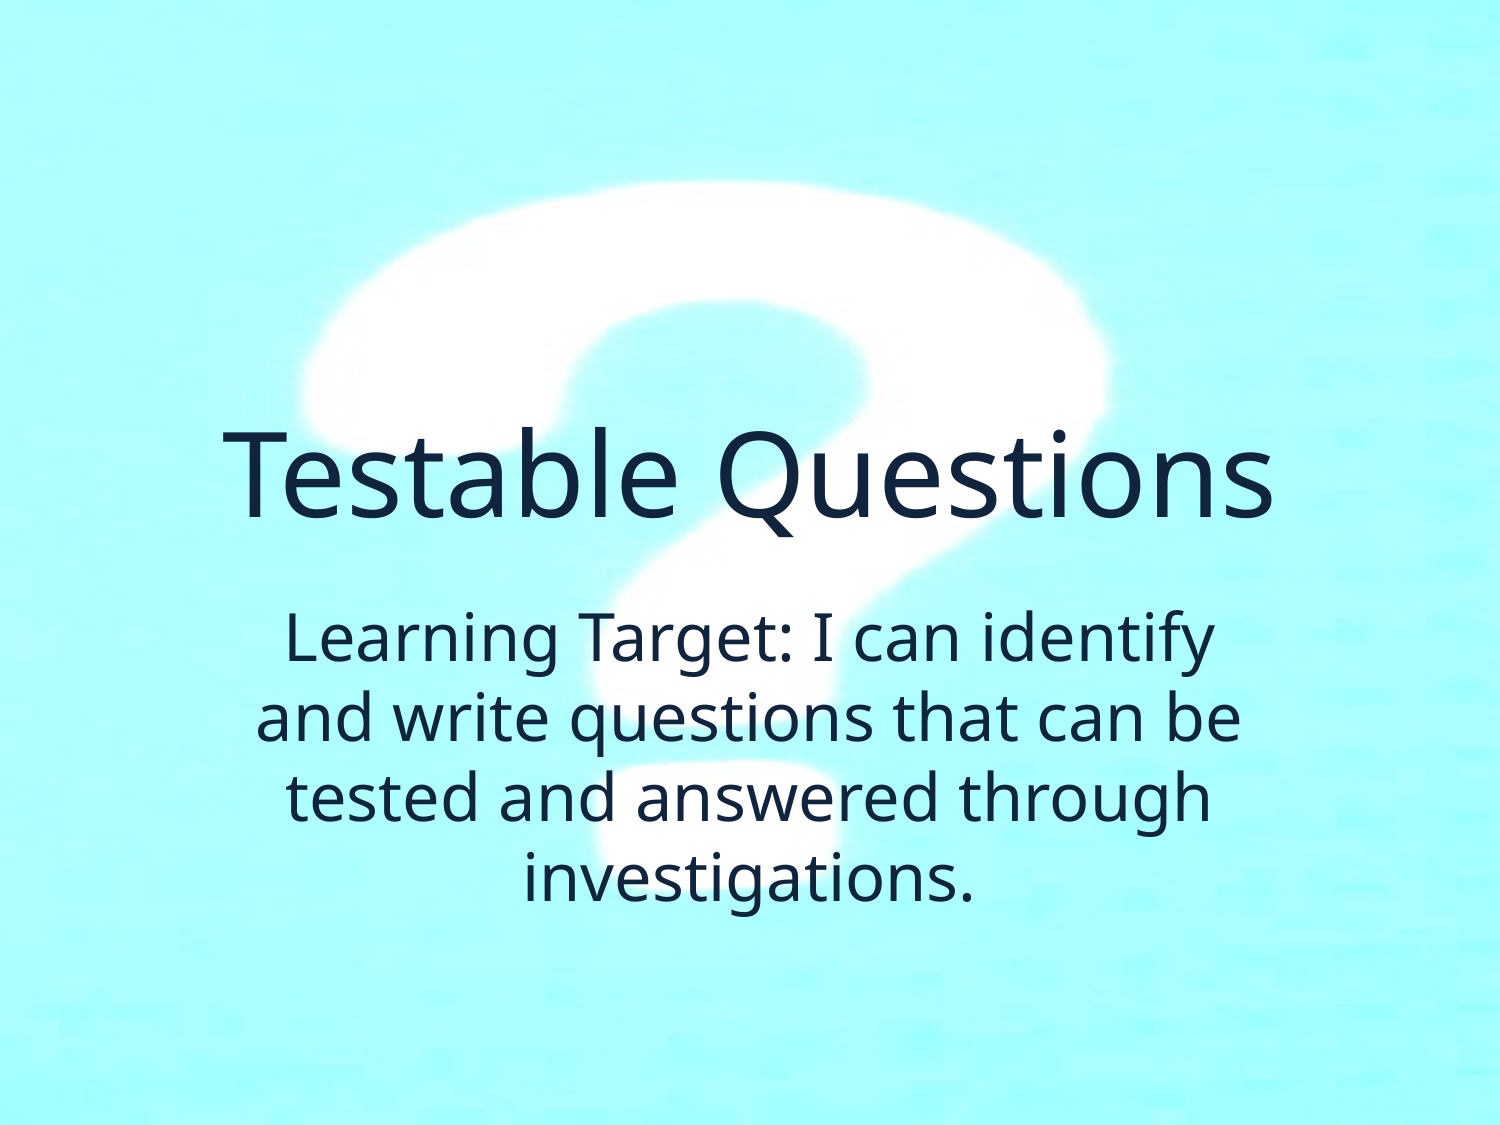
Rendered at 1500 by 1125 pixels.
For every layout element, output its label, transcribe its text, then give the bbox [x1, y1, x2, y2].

subtitle Learning Target: I can identify and write questions that can be tested and answered through investigations. [225, 587, 1275, 875]
picture [0, 0, 1500, 1125]
title Testable Questions [112, 349, 1388, 591]
